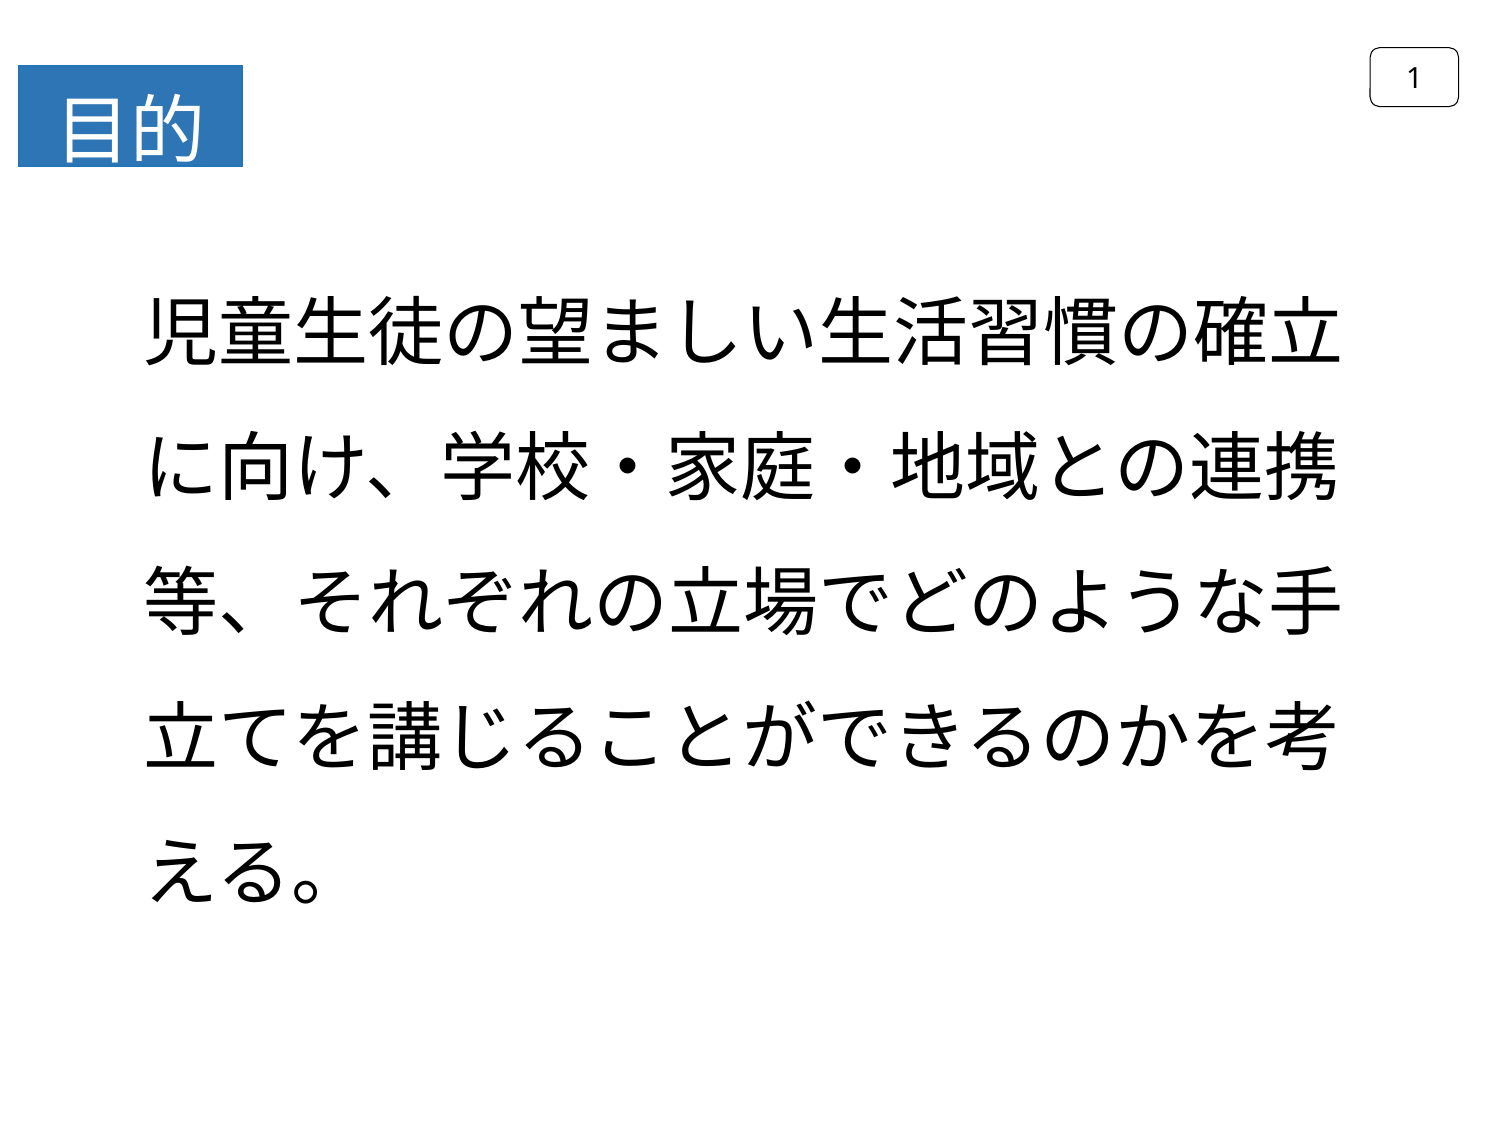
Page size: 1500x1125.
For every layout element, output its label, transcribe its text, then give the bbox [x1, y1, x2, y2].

text_box 児童生徒の望ましい生活習慣の確立に向け、学校・家庭・地域との連携等、それぞれの立場でどのような手立てを講じることができるのかを考える。 [129, 231, 1371, 922]
text_box 1 [1368, 46, 1460, 108]
text_box 目的 [18, 65, 243, 167]
